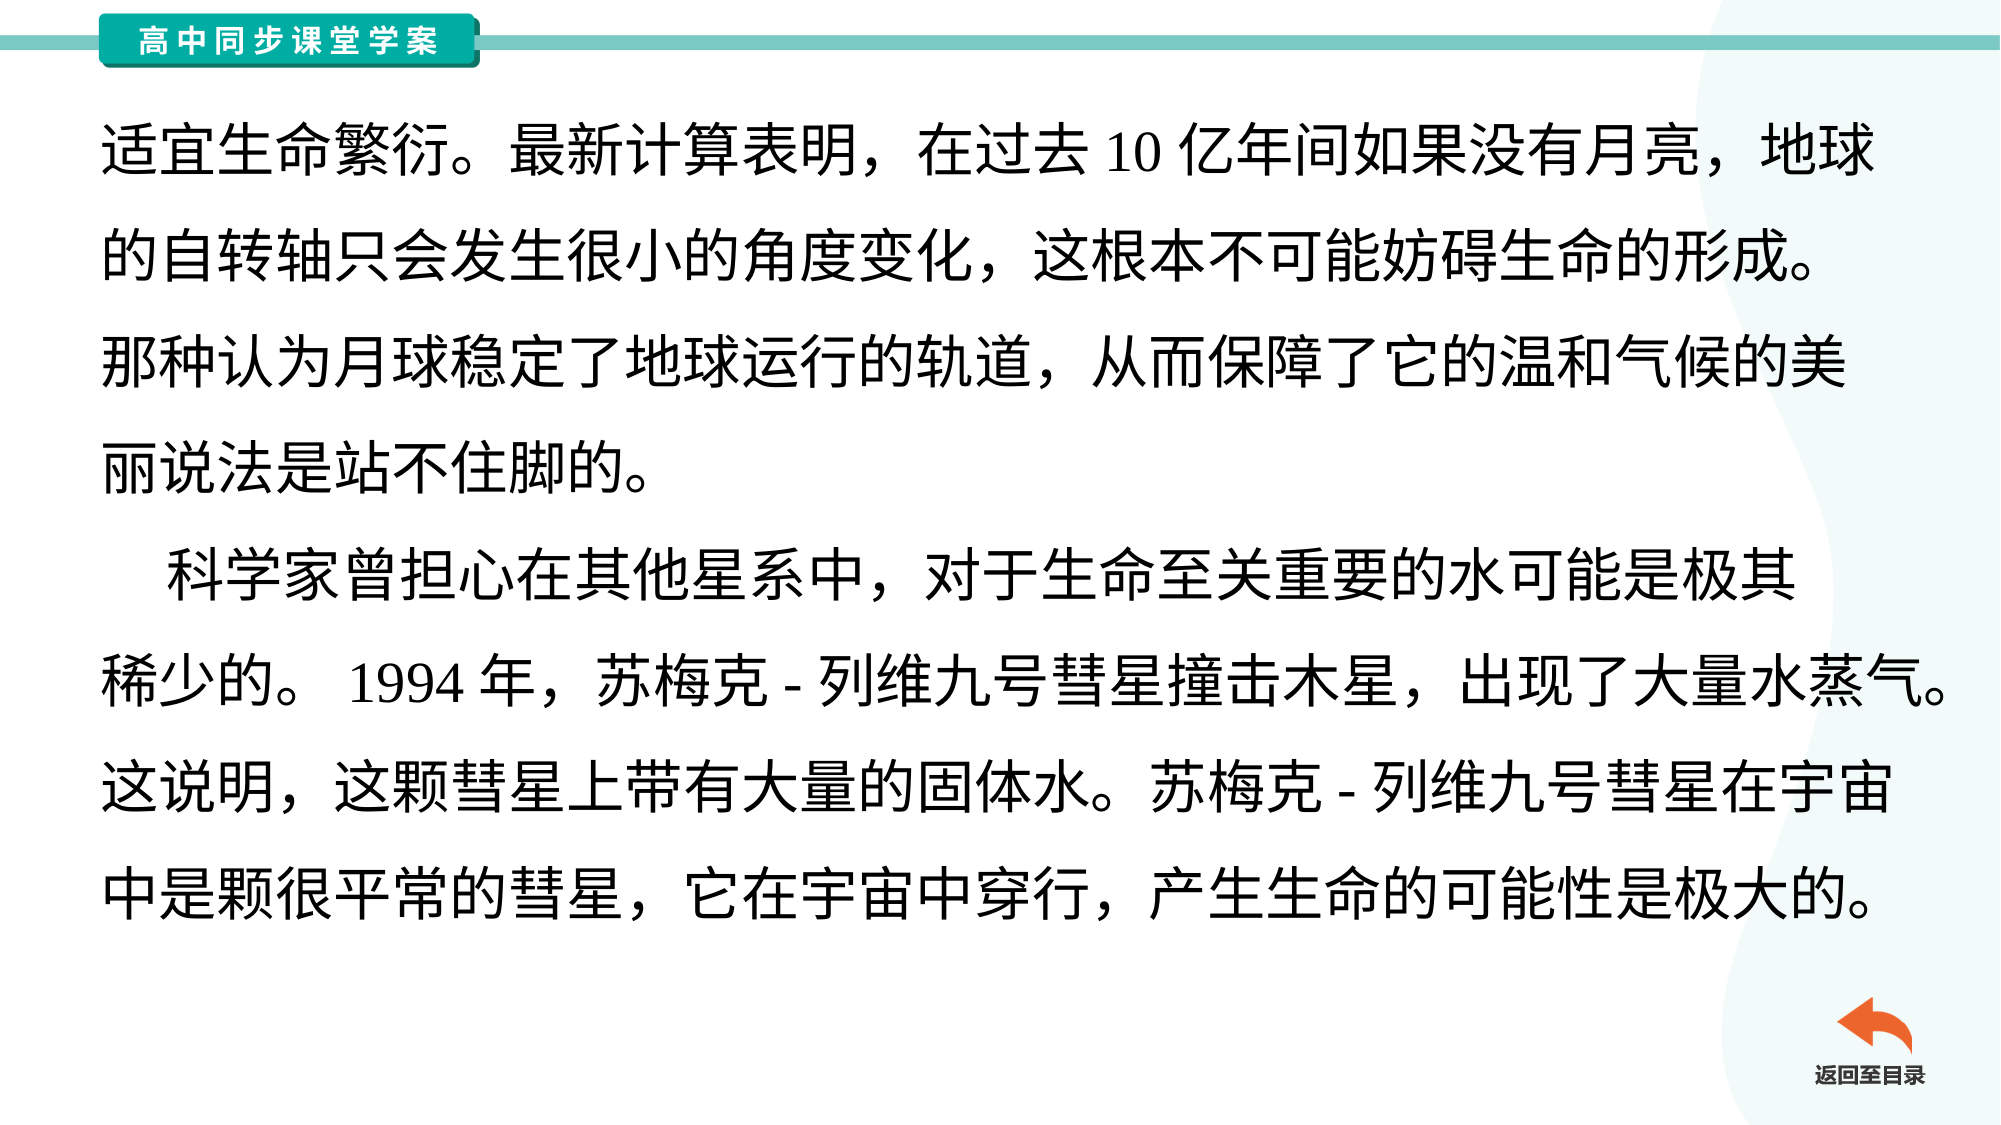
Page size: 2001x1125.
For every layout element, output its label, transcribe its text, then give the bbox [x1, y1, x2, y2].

text_box 适宜生命繁衍。最新计算表明，在过去10亿年间如果没有月亮，地球 的自转轴只会发生很小的角度变化，这根本不可能妨碍生命的形成。 那种认为月球稳定了地球运行的轨道，从而保障了它的温和气候的美 丽说法是站不住脚的。 科学家曾担心在其他星系中，对于生命至关重要的水可能是极其 稀少的。1994年，苏梅克-列维九号彗星撞击木星，出现了大量水蒸气。 这说明，这颗彗星上带有大量的固体水。苏梅克-列维九号彗星在宇宙 中是颗很平常的彗星，它在宇宙中穿行，产生生命的可能性是极大的。 [100, 76, 1899, 927]
picture [0, 0, 2000, 1125]
